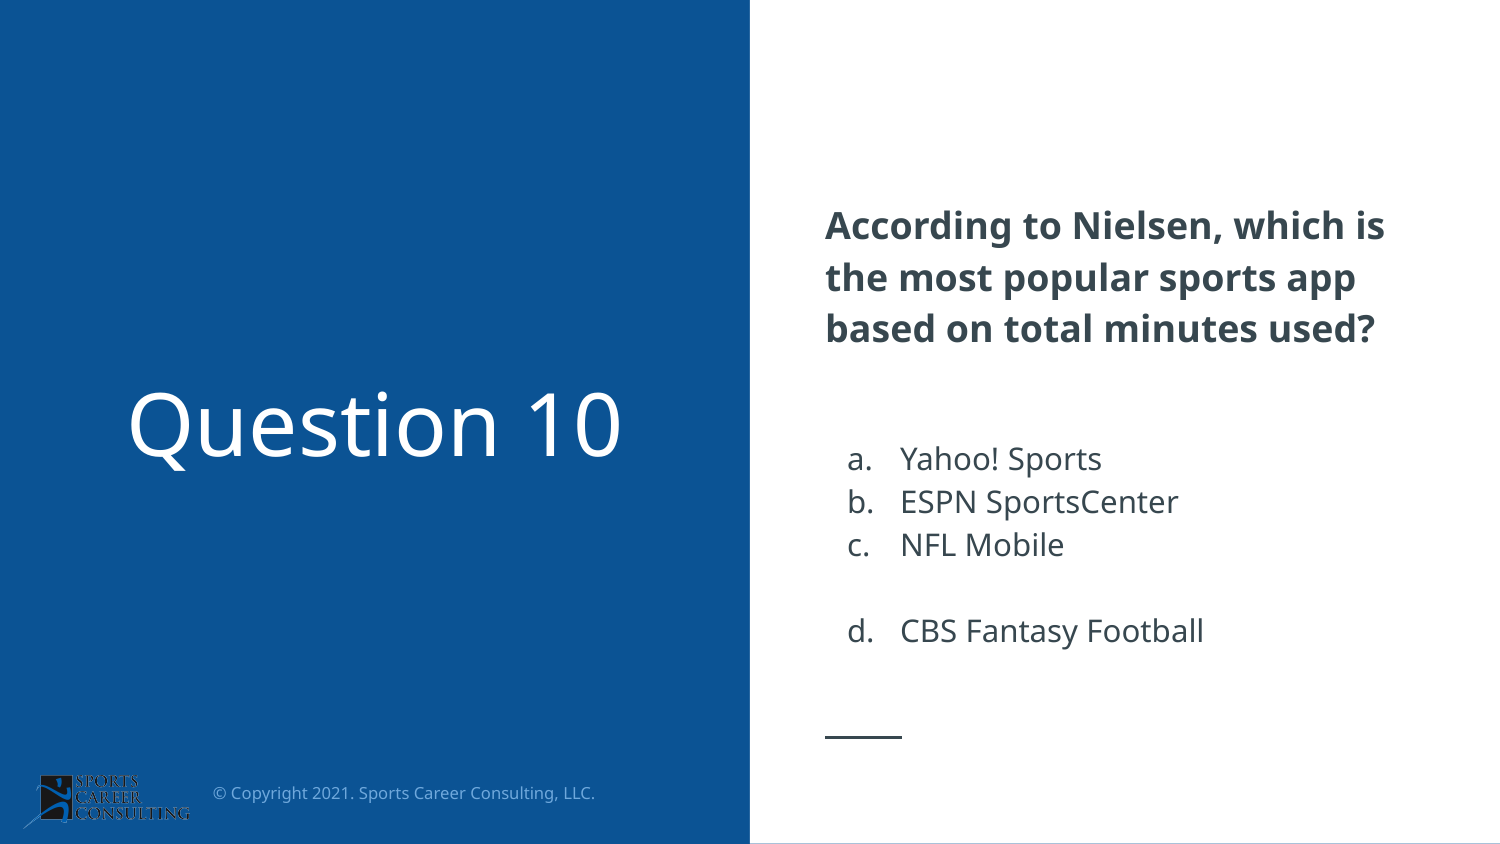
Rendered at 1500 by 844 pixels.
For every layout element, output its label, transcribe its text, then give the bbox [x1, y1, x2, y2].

text_box © Copyright 2021. Sports Career Consulting, LLC. [197, 767, 750, 838]
list According to Nielsen, which is the most popular sports app based on total minutes used? Yahoo! Sports ESPN SportsCenter NFL Mobile CBS Fantasy Football [810, 118, 1455, 725]
title Question 10 [43, 298, 708, 546]
picture [22, 774, 190, 829]
